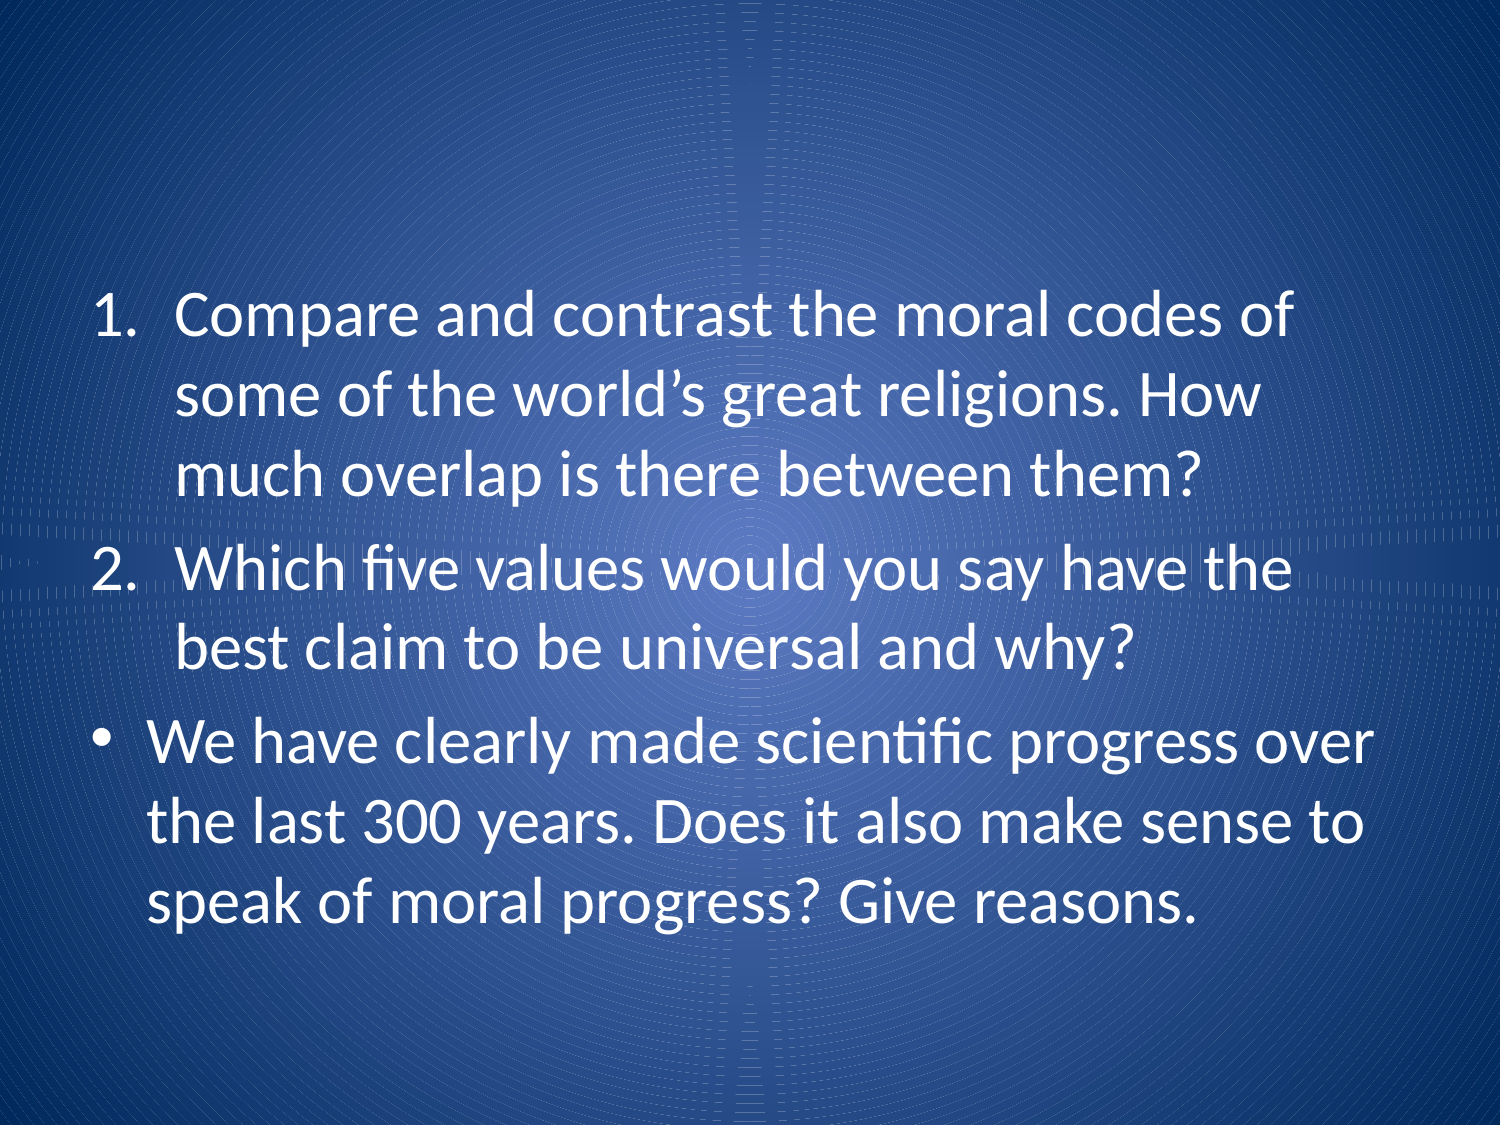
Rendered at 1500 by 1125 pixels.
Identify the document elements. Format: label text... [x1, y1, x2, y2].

list Compare and contrast the moral codes of some of the world’s great religions. How much overlap is there between them? Which five values would you say have the best claim to be universal and why? We have clearly made scientific progress over the last 300 years. Does it also make sense to speak of moral progress? Give reasons. [75, 262, 1425, 1005]
